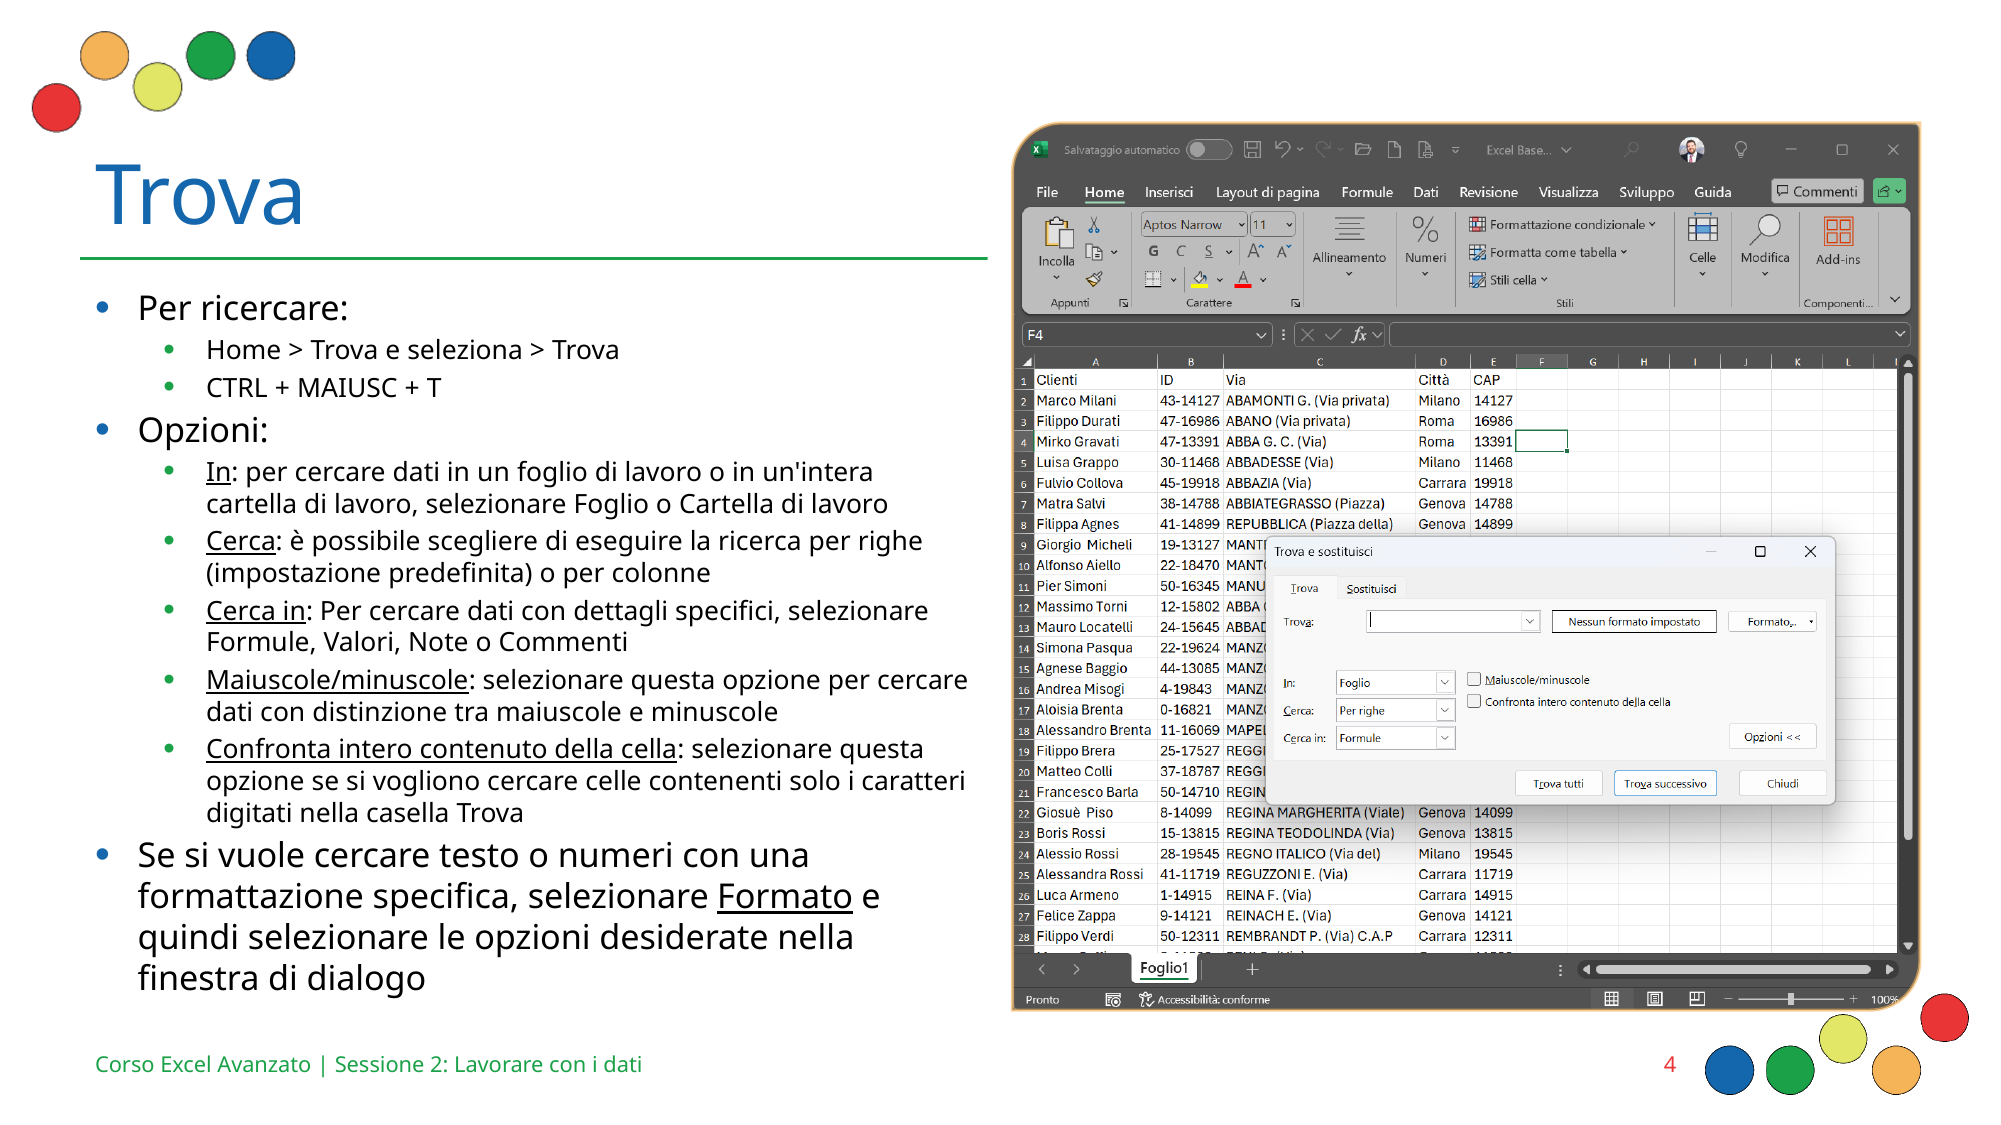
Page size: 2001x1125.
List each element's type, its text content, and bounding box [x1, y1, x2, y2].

title Trova [80, 123, 988, 259]
footer Corso Excel Avanzato | Sessione 2: Lavorare con i dati [80, 1035, 1571, 1096]
picture [1012, 122, 1971, 1096]
picture [29, 30, 295, 135]
slide_number 4 [1583, 1035, 1692, 1096]
list Per ricercare: Home > Trova e seleziona > Trova CTRL + MAIUSC + T Opzioni: In: per cercare dati in un foglio di lavoro o in un'intera cartella di lavoro, selezionare Foglio o Cartella di lavoro Cerca: è possibile scegliere di eseguire la ricerca per righe (impostazione predefinita) o per colonne Cerca in: Per cercare dati con dettagli specifici, selezionare Formule, Valori, Note o Commenti Maiuscole/minuscole: selezionare questa opzione per cercare dati con distinzione tra maiuscole e minuscole Confronta intero contenuto della cella: selezionare questa opzione se si vogliono cercare celle contenenti solo i caratteri digitati nella casella Trova Se si vuole cercare testo o numeri con una formattazione specifica, selezionare Formato e quindi selezionare le opzioni desiderate nella finestra di dialogo [80, 278, 988, 1011]
